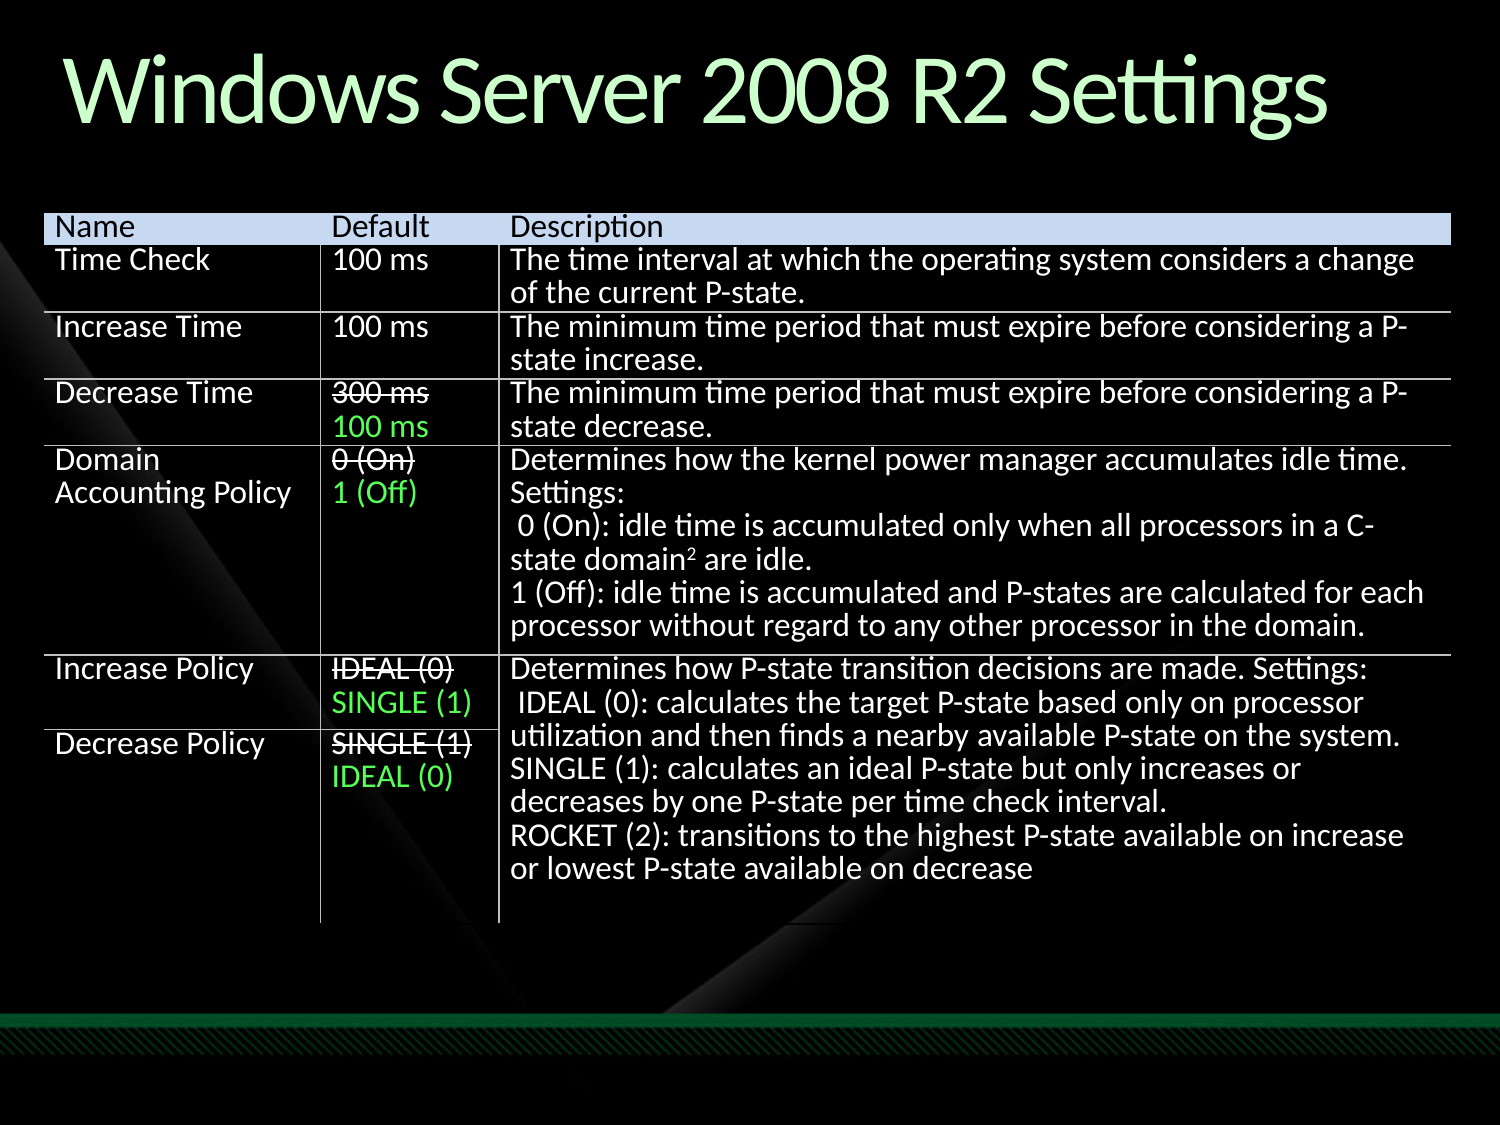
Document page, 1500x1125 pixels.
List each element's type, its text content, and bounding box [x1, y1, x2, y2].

table_cell IDEAL (0) SINGLE (1) [321, 656, 498, 729]
table_header Name [44, 213, 321, 245]
table_cell Increase Policy [44, 656, 320, 729]
table_header Default [321, 213, 499, 245]
table_cell Decrease Time [44, 380, 320, 445]
table_cell Increase Time [44, 313, 320, 378]
table_cell 100 ms [321, 247, 498, 311]
table_cell Decrease Policy [44, 730, 320, 923]
table_cell 300 ms 100 ms [321, 380, 498, 445]
table_cell The time interval at which the operating system considers a change of the current P-state. [500, 247, 1451, 311]
table_cell 0 (On) 1 (Off) [321, 446, 498, 654]
table_cell The minimum time period that must expire before considering a P-state decrease. [500, 380, 1451, 445]
table_cell Domain Accounting Policy [44, 446, 320, 654]
title Windows Server 2008 R2 Settings [62, 37, 1438, 147]
table_header Description [499, 213, 1451, 245]
table_cell Time Check [44, 247, 320, 311]
table_cell 100 ms [321, 313, 498, 378]
table_cell Determines how P-state transition decisions are made. Settings: IDEAL (0): calculates the target P-state based only on processor utilization and then finds a nearby available P-state on the system. SINGLE (1): calculates an ideal P-state but only increases or decreases by one P-state per time check interval. ROCKET (2): transitions to the highest P-state available on increase or lowest P-state available on decrease [500, 656, 1451, 923]
table_cell SINGLE (1) IDEAL (0) [321, 730, 498, 923]
table_cell The minimum time period that must expire before considering a P-state increase. [500, 313, 1451, 378]
picture [0, 0, 1500, 1125]
table_cell Determines how the kernel power manager accumulates idle time. Settings: 0 (On): idle time is accumulated only when all processors in a C- state domain2 are idle. 1 (Off): idle time is accumulated and P-states are calculated for each processor without regard to any other processor in the domain. [500, 446, 1451, 654]
